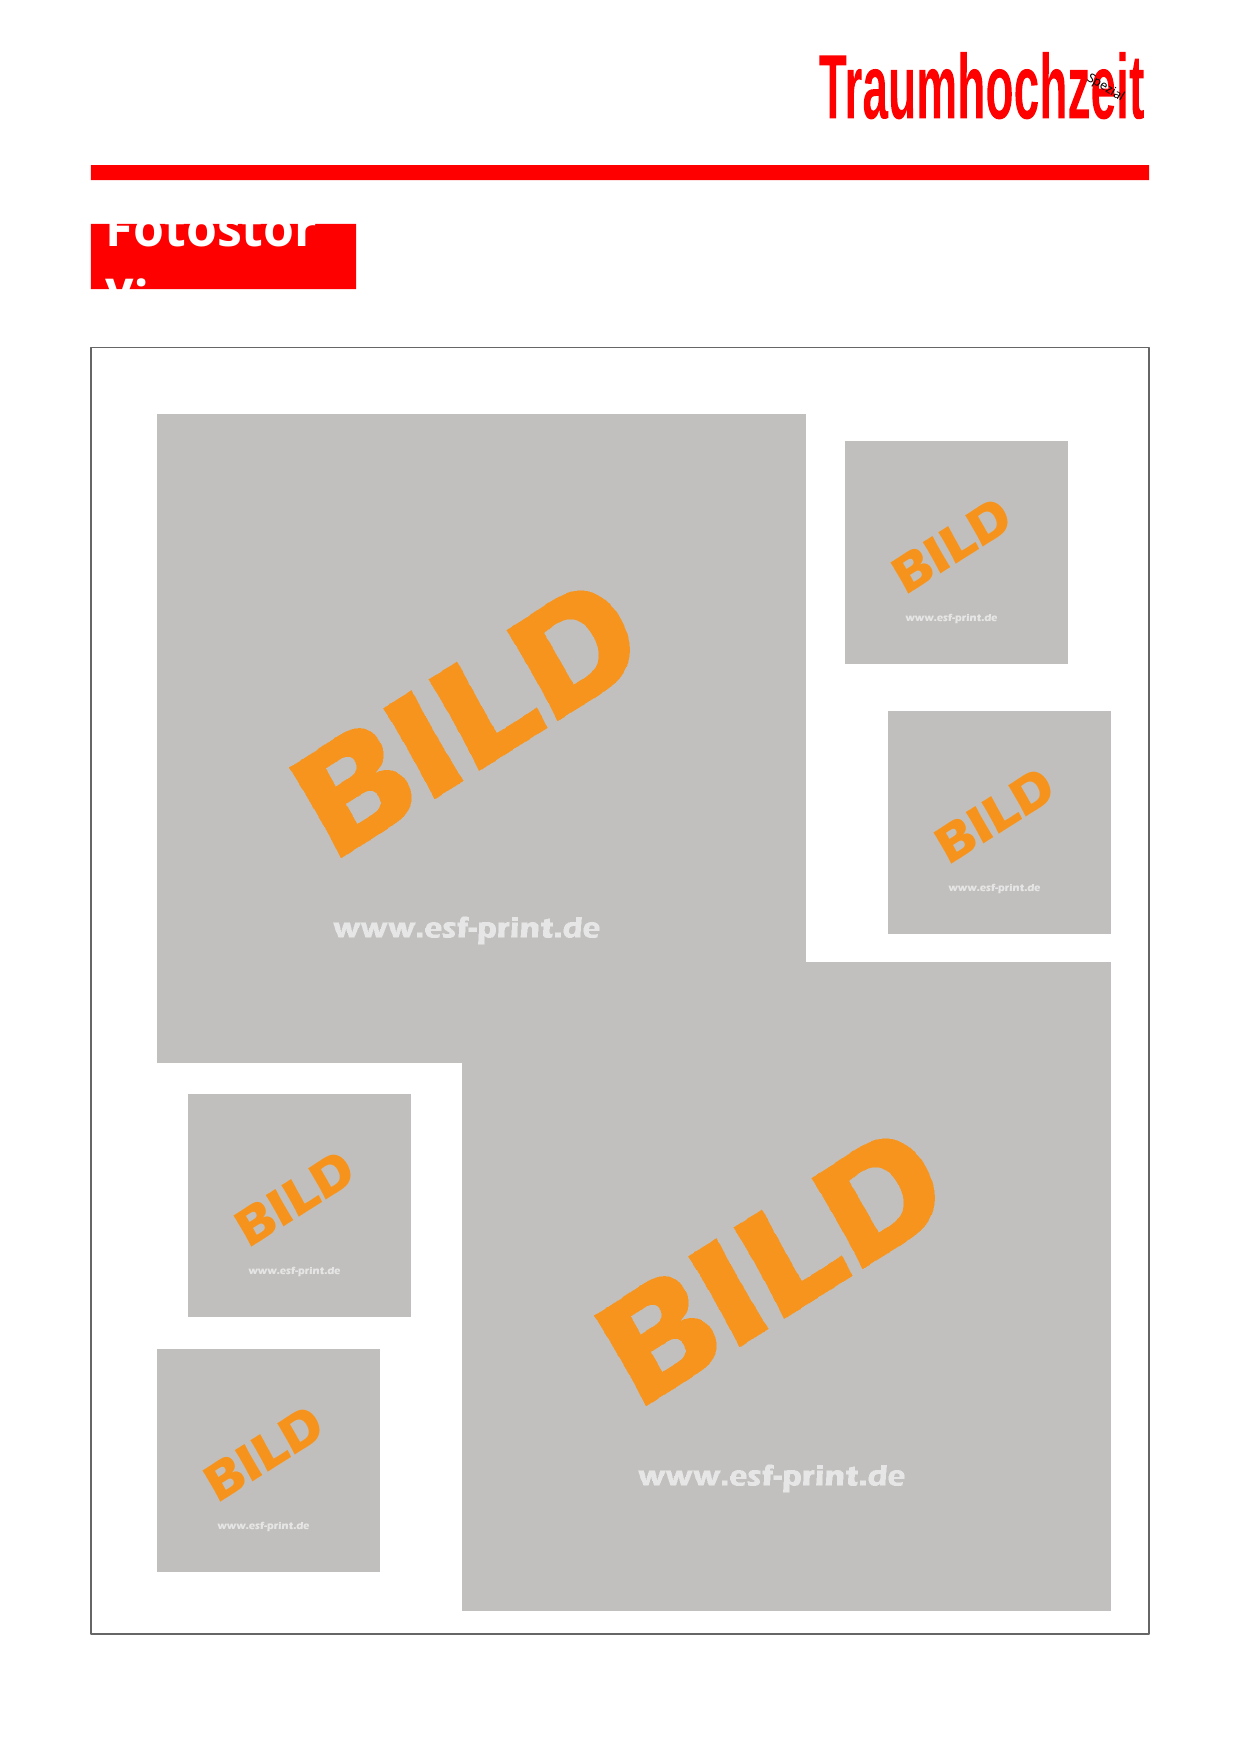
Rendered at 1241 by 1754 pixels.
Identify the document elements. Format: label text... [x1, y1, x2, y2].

text_box [90, 347, 1150, 1634]
picture [157, 1349, 380, 1572]
picture [845, 441, 1068, 664]
text_box Spezial [913, 0, 1241, 213]
text_box Fotostory: [90, 223, 357, 290]
picture [187, 1094, 411, 1318]
picture [888, 711, 1112, 934]
text_box [90, 165, 1150, 181]
picture [157, 414, 1112, 1611]
